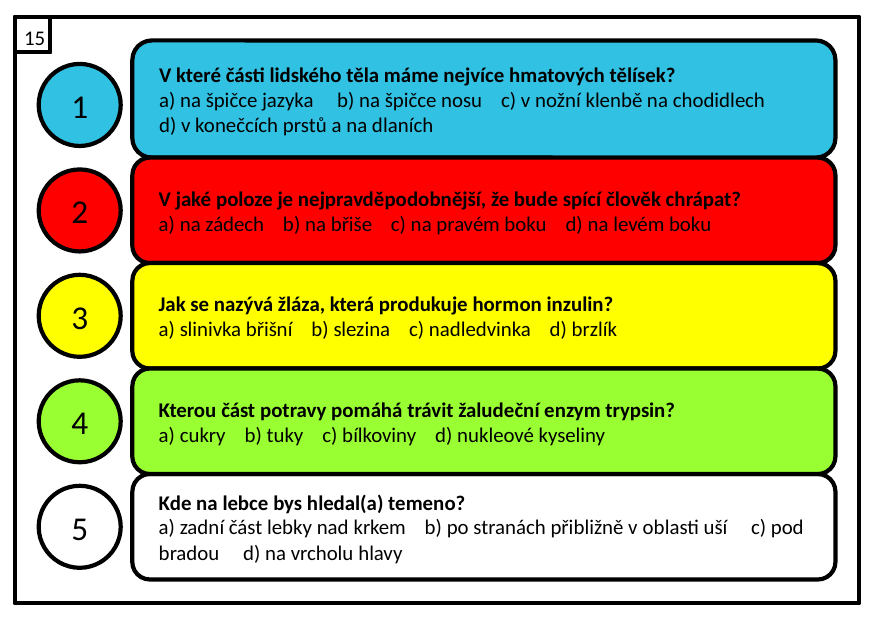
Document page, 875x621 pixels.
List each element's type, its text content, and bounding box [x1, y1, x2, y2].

text_box 3 [36, 272, 123, 359]
text_box Kterou část potravy pomáhá trávit žaludeční enzym trypsin? a) cukry b) tuky c) bílkoviny d) nukleové kyseliny [130, 366, 838, 477]
text_box 5 [36, 483, 123, 570]
text_box 2 [36, 167, 123, 254]
text_box V které části lidského těla máme nejvíce hmatových tělísek? a) na špičce jazyka b) na špičce nosu c) v nožní klenbě na chodidlech d) v konečcích prstů a na dlaních [130, 38, 838, 157]
text_box 15 [0, 17, 63, 57]
text_box 4 [36, 378, 123, 465]
text_box Jak se nazývá žláza, která produkuje hormon inzulin? a) slinivka břišní b) slezina c) nadledvinka d) brzlík [130, 260, 838, 368]
text_box Kde na lebce bys hledal(a) temeno? a) zadní část lebky nad krkem b) po stranách přibližně v oblasti uší c) pod bradou d) na vrcholu hlavy [130, 474, 838, 582]
text_box 1 [36, 61, 123, 149]
text_box [13, 15, 861, 605]
text_box V jaké poloze je nejpravděpodobnější, že bude spící člověk chrápat? a) na zádech b) na břiše c) na pravém boku d) na levém boku [130, 155, 838, 263]
